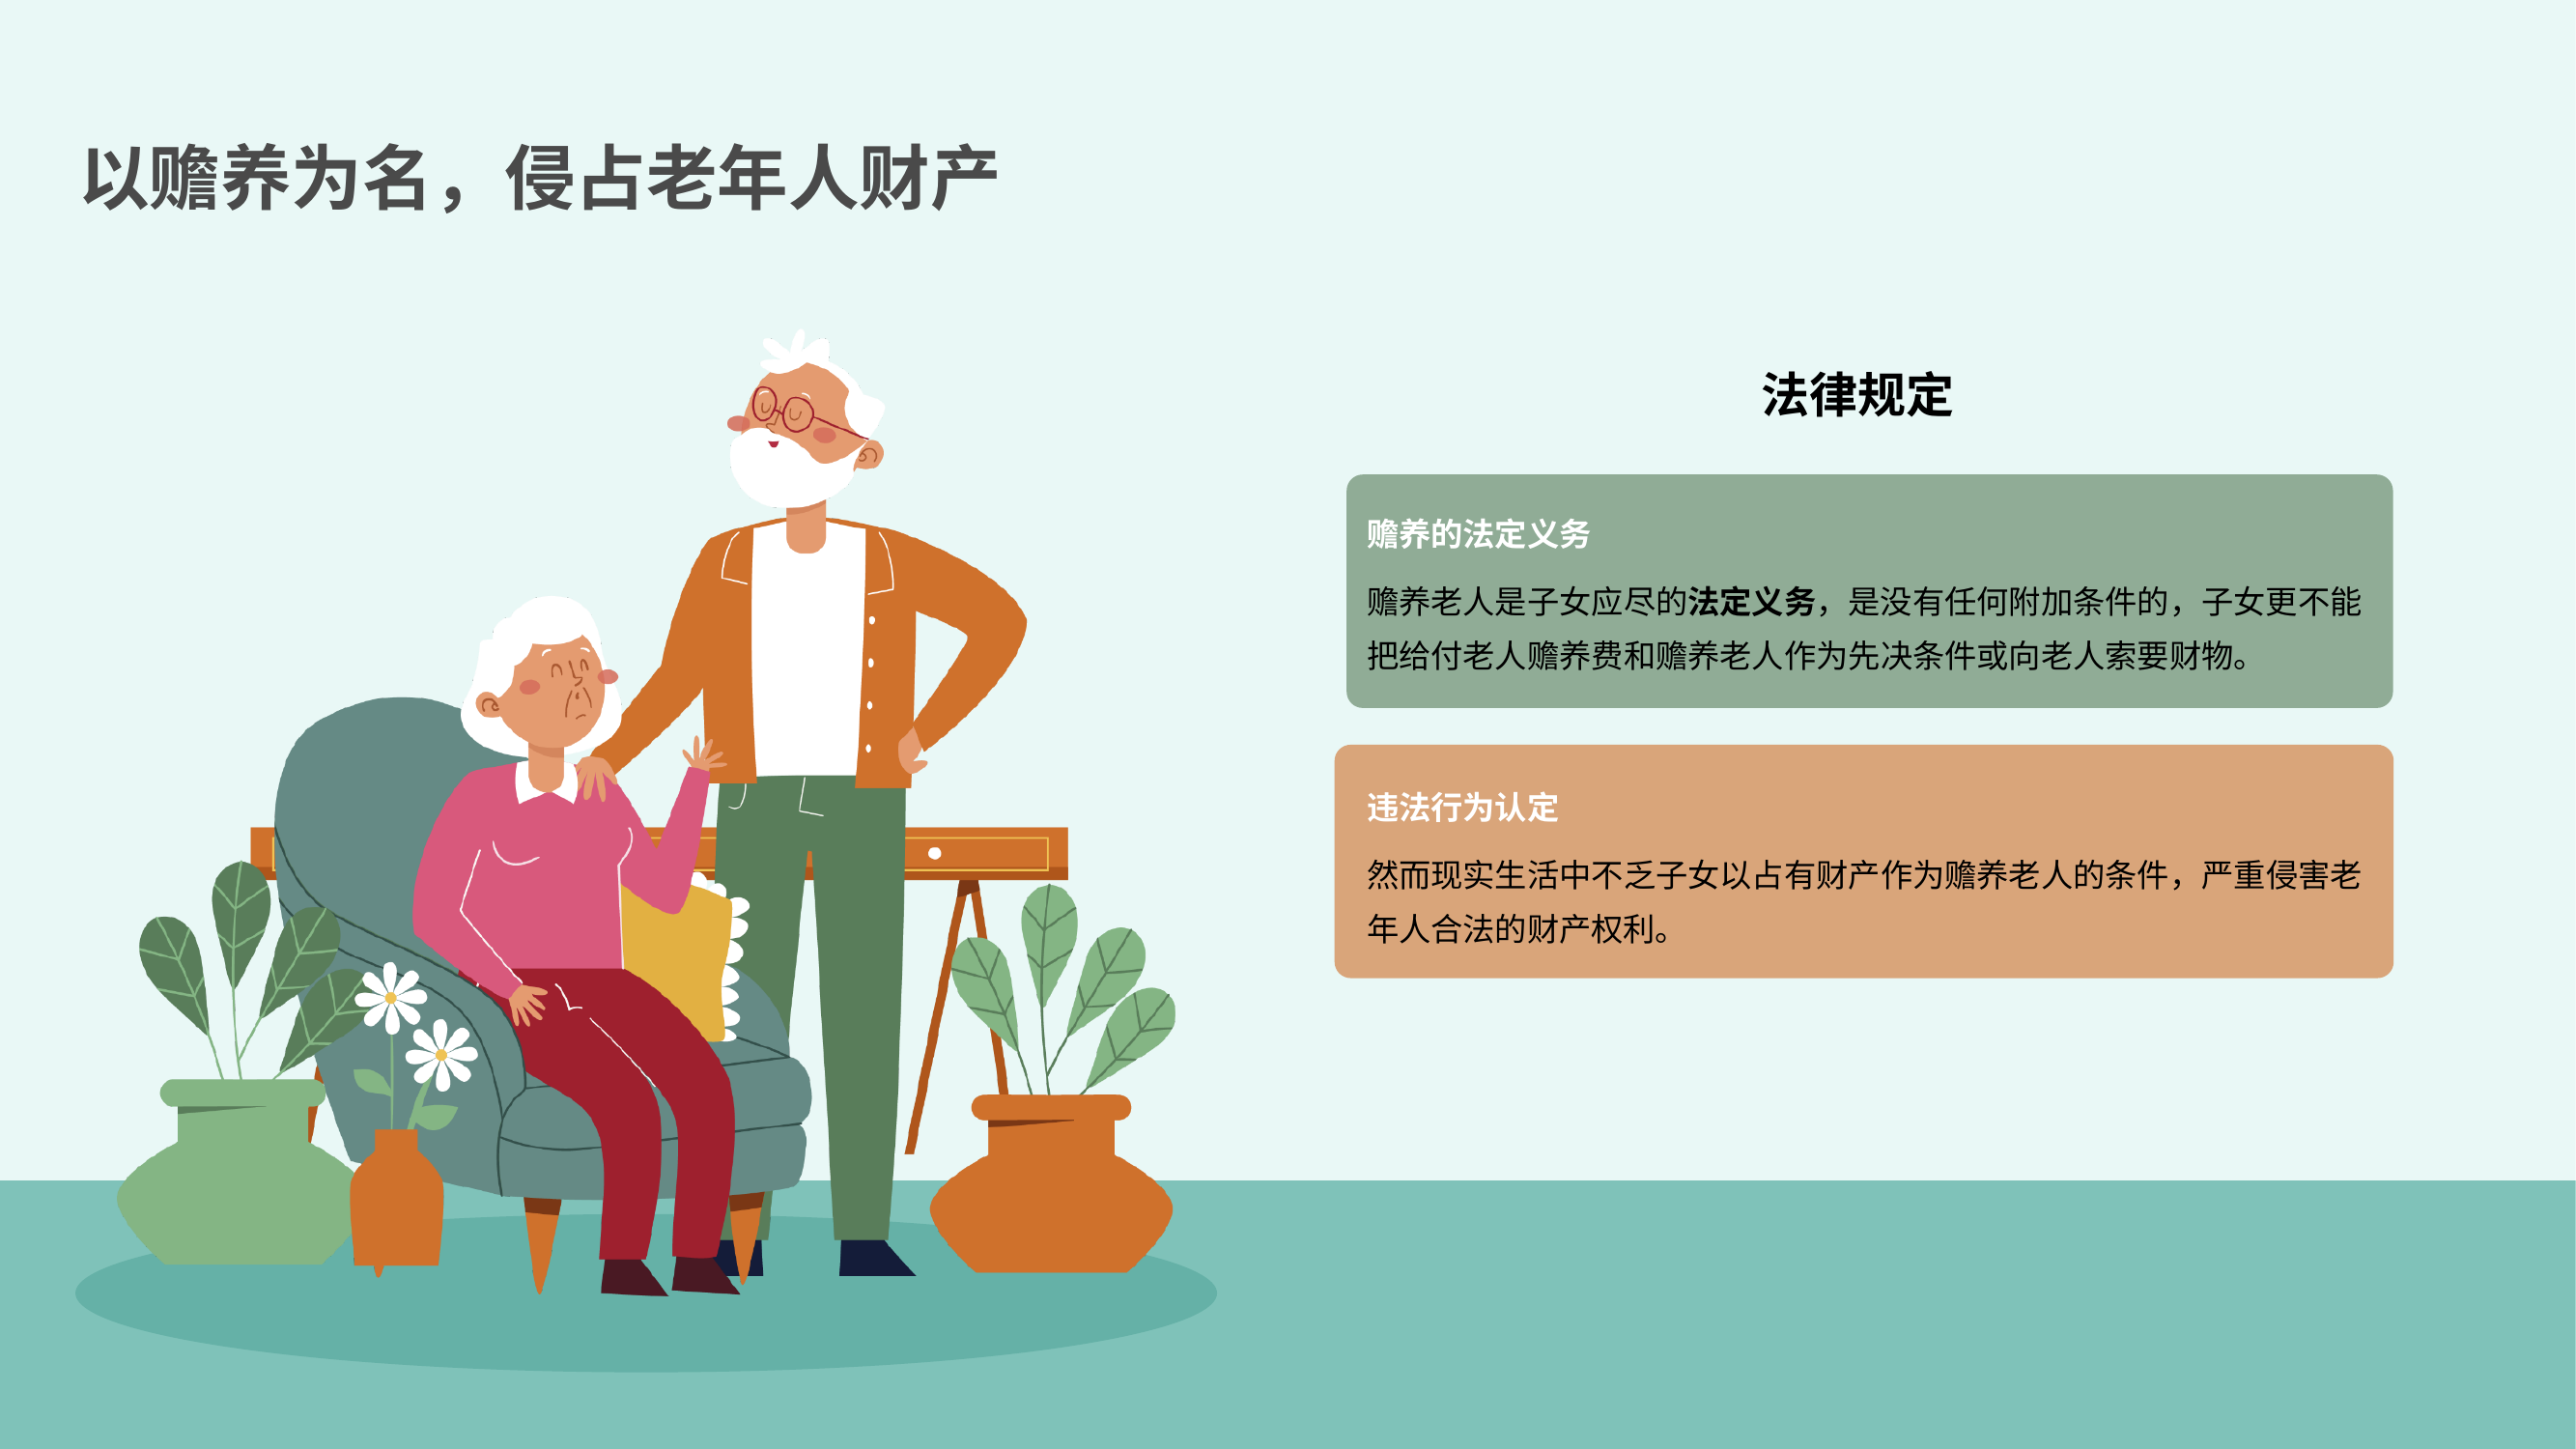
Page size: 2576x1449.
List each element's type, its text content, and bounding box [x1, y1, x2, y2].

text_box 赡养的法定义务 [1367, 502, 2365, 552]
picture [117, 328, 1175, 1296]
text_box 然而现实生活中不乏子女以占有财产作为赡养老人的条件，严重侵害老年人合法的财产权利。 [1367, 840, 2365, 947]
text_box [1346, 474, 2393, 708]
text_box [1334, 744, 2394, 979]
text_box 违法行为认定 [1367, 777, 2365, 826]
text_box 赡养老人是子女应尽的法定义务，是没有任何附加条件的，子女更不能把给付老人赡养费和赡养老人作为先决条件或向老人索要财物。 [1367, 567, 2365, 672]
text_box 法律规定 [1322, 357, 2393, 423]
text_box 以赡养为名，侵占老年人财产 [78, 141, 2533, 221]
